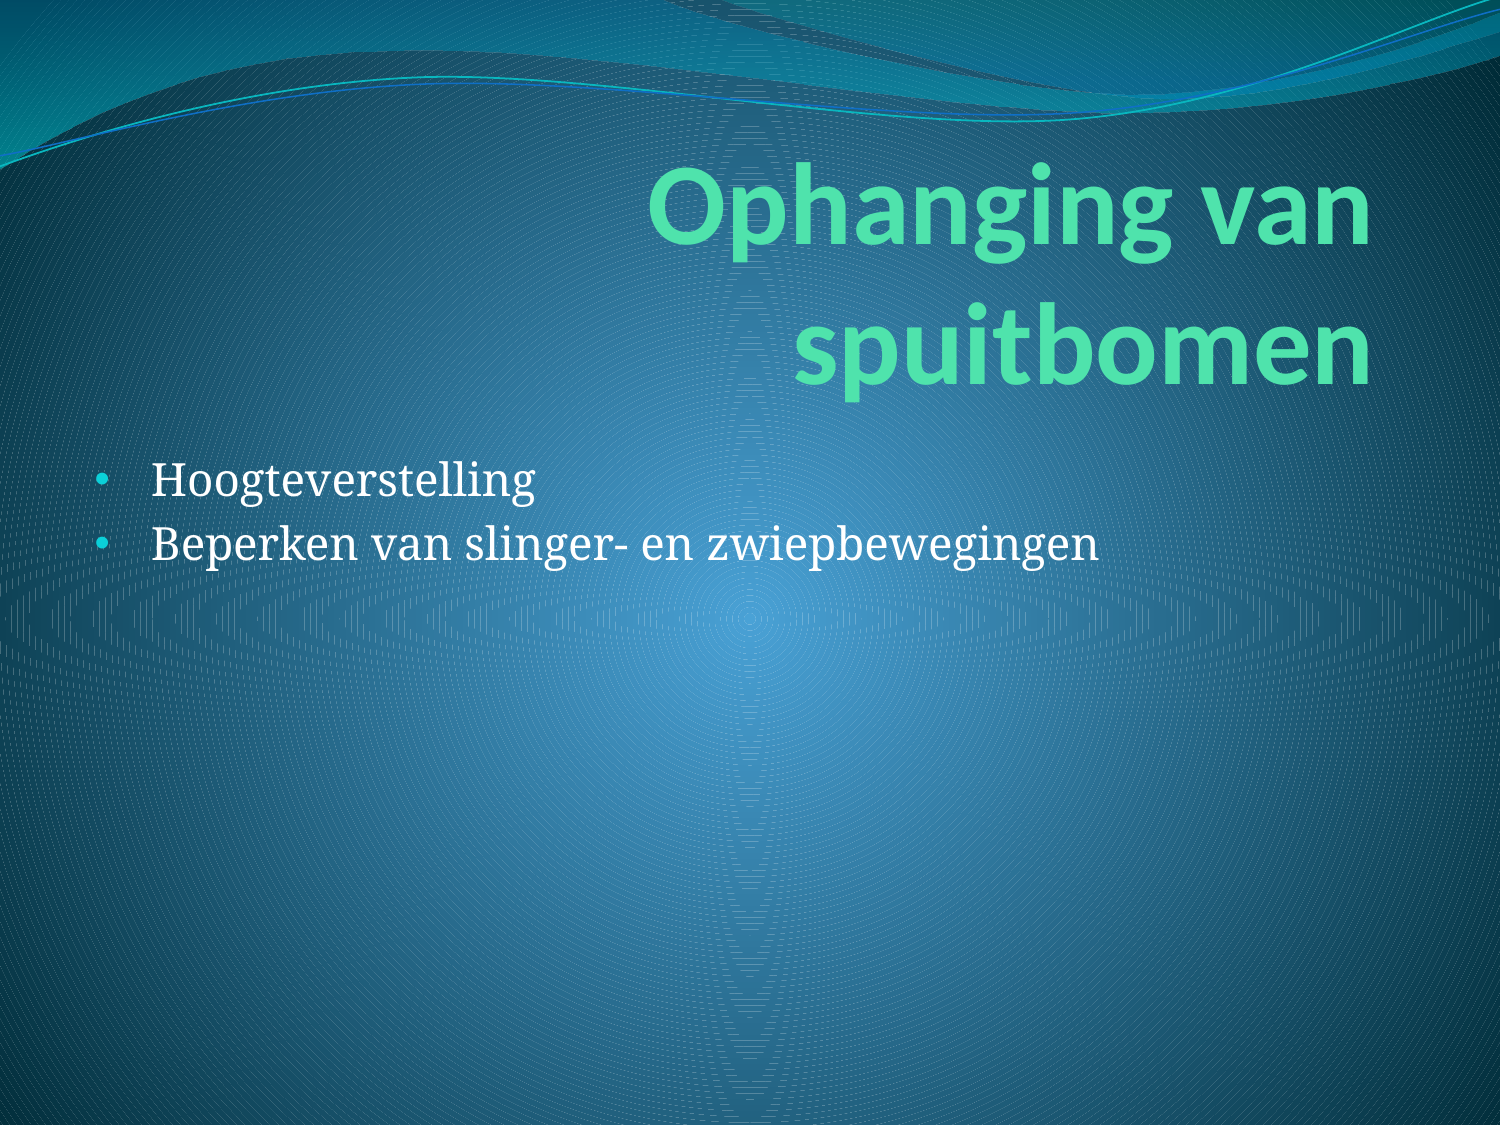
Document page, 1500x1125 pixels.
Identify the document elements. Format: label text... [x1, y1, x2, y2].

title Ophanging van spuitbomen [100, 184, 1376, 408]
list Hoogteverstelling Beperken van slinger- en zwiepbewegingen [86, 443, 1436, 1047]
